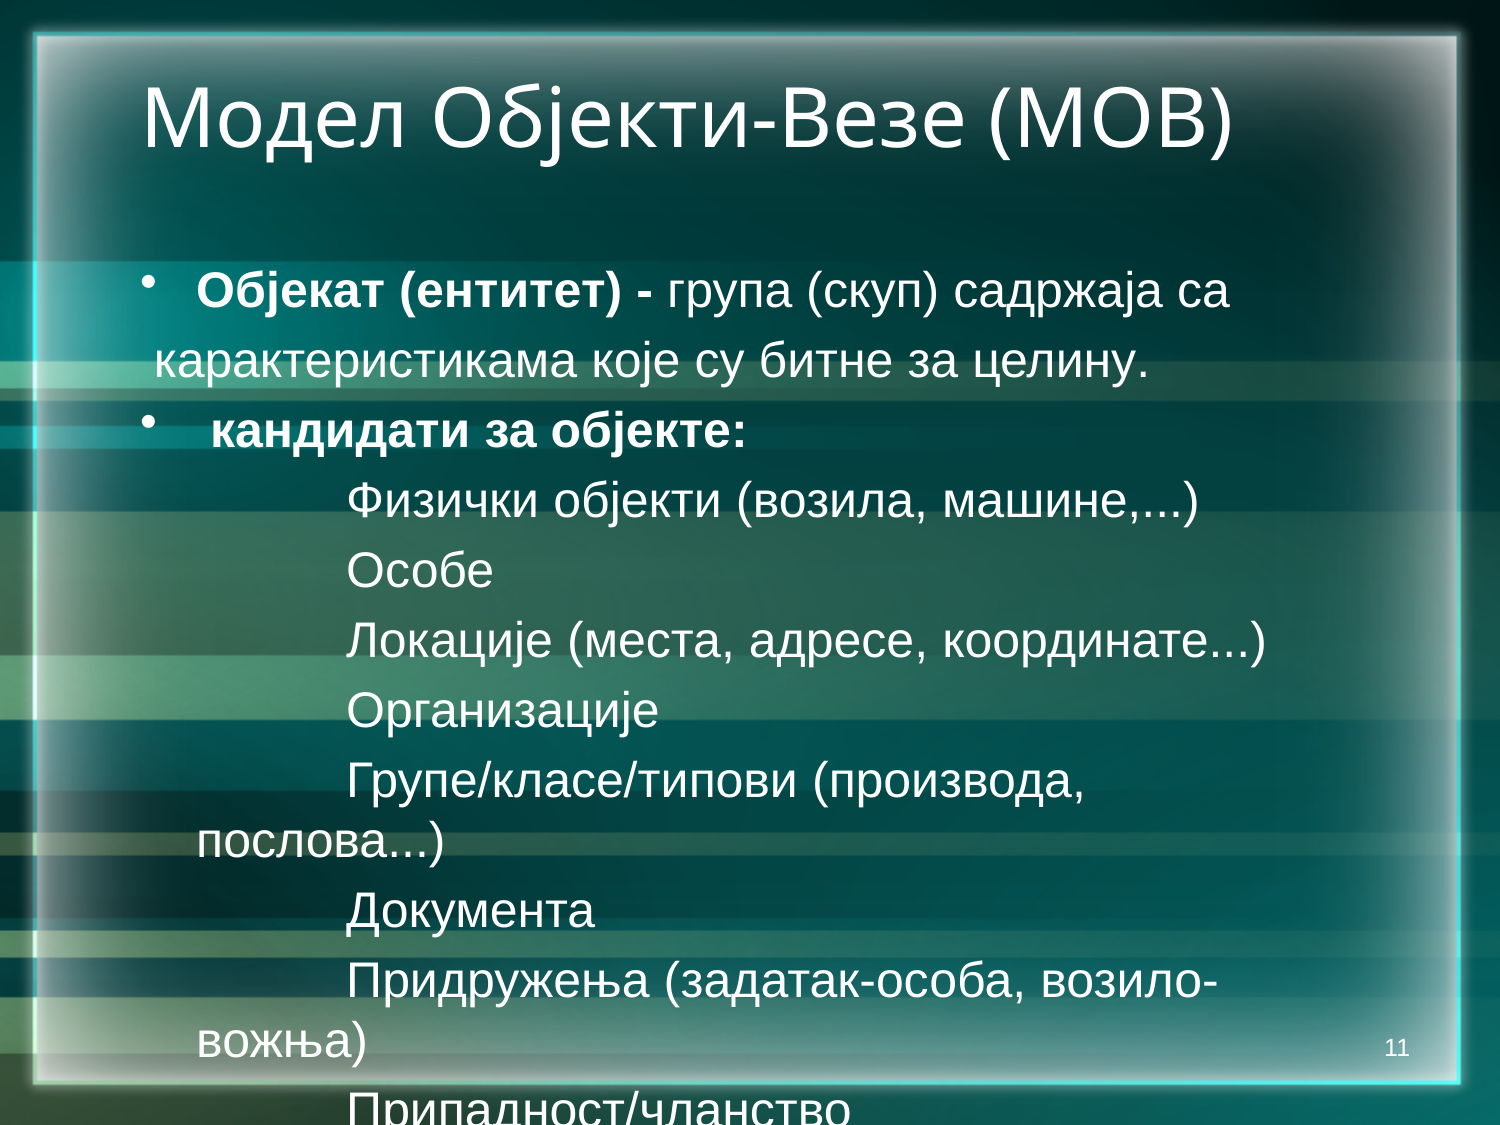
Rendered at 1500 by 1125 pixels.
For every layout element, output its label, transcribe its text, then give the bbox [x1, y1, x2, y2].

text_box 11 [1074, 1024, 1425, 1088]
list Објекат (ентитет) - група (скуп) садржаја са карактеристикама које су битне за целину. кандидати за објекте: Физички објекти (возила, машине,...) Особе Локације (места, адресе, координате...) Организације Групе/класе/типови (производа, послова...) Документа Придружења (задатак-особа, возило-вожња) Припадност/чланство [124, 249, 1351, 938]
title Модел Објекти-Везе (МОВ) [124, 49, 1363, 179]
picture [0, 0, 1500, 1125]
